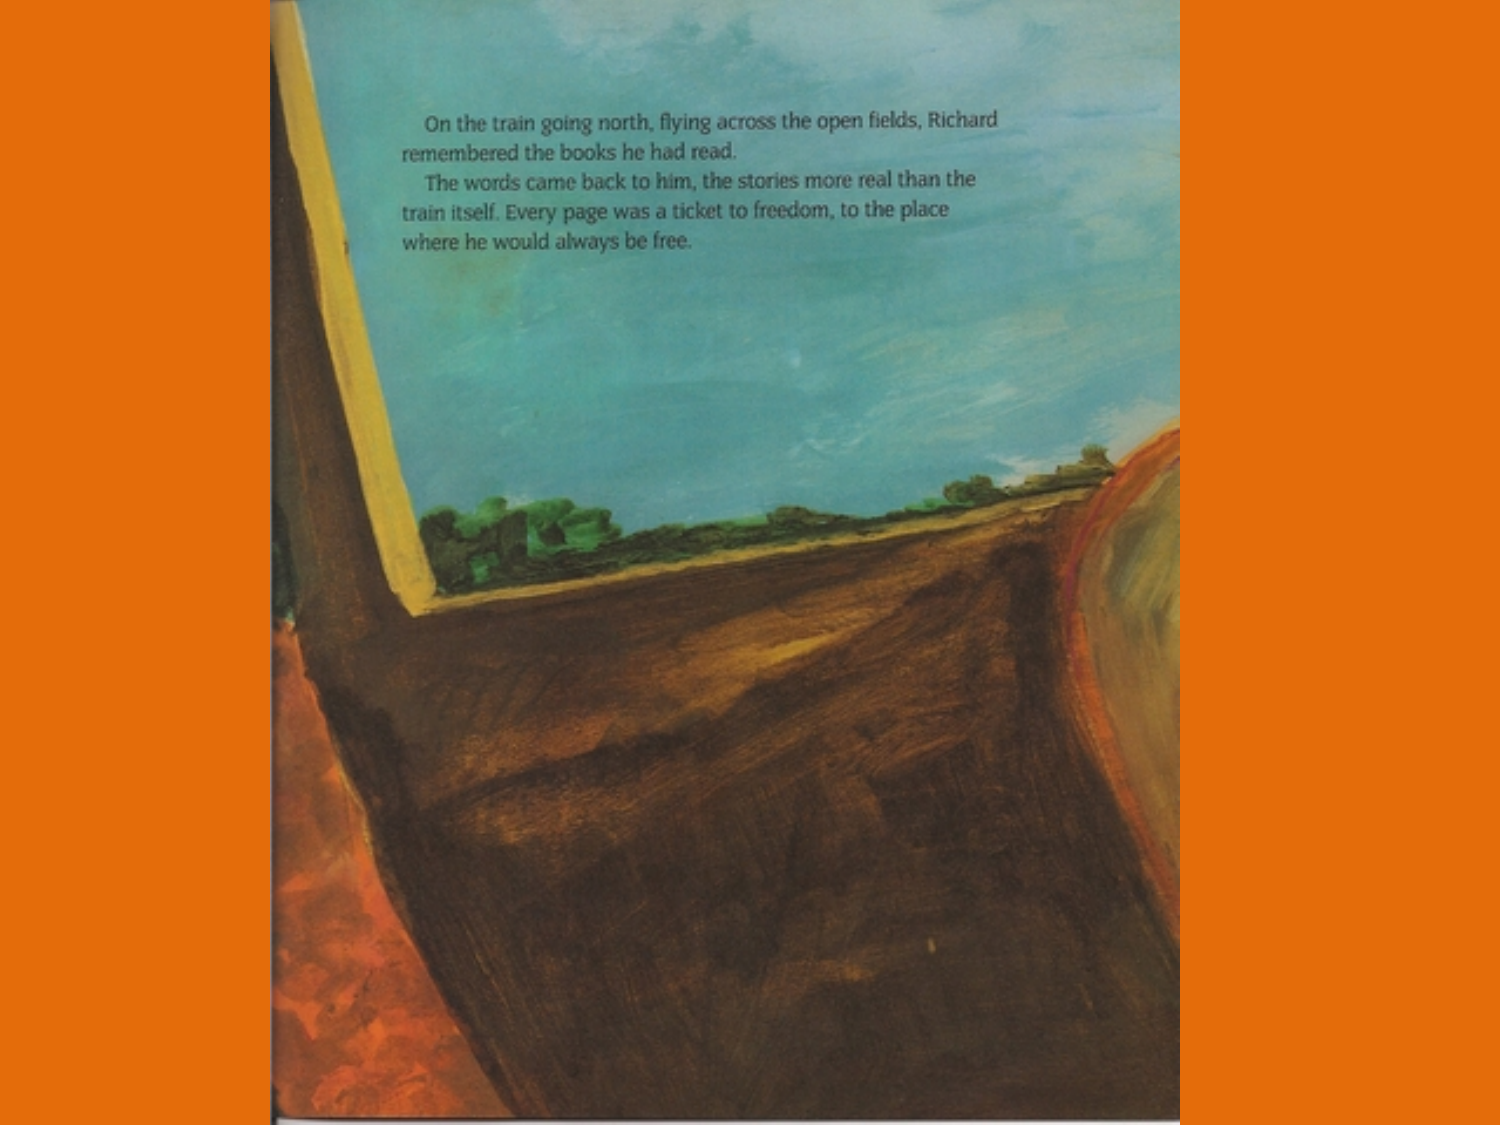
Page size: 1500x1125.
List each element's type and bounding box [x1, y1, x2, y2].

picture [269, 0, 1180, 1125]
